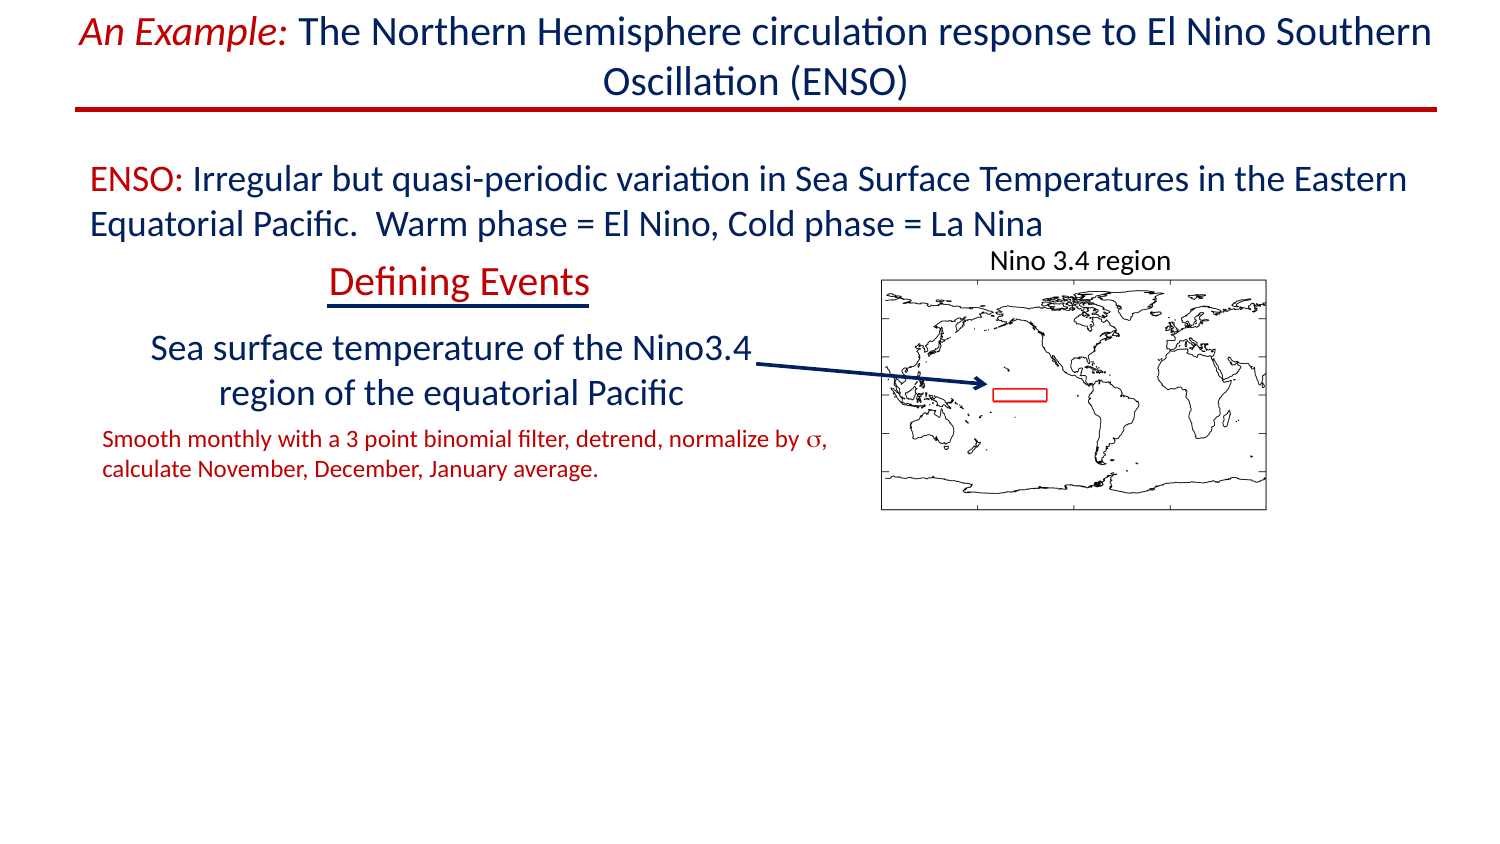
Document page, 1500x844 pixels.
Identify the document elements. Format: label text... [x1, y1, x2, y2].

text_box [755, 363, 988, 385]
text_box An Example: The Northern Hemisphere circulation response to El Nino Southern Oscillation (ENSO) [12, 0, 1500, 112]
picture [874, 279, 1270, 535]
text_box ENSO: Irregular but quasi-periodic variation in Sea Surface Temperatures in the Eastern Equatorial Pacific. Warm phase = El Nino, Cold phase = La Nina [74, 146, 1438, 252]
text_box Nino 3.4 region [975, 234, 1210, 278]
text_box Smooth monthly with a 3 point binomial filter, detrend, normalize by , calculate November, December, January average. [87, 414, 850, 490]
text_box Sea surface temperature of the Nino3.4 region of the equatorial Pacific [89, 315, 815, 414]
text_box Defining Events [313, 246, 614, 312]
